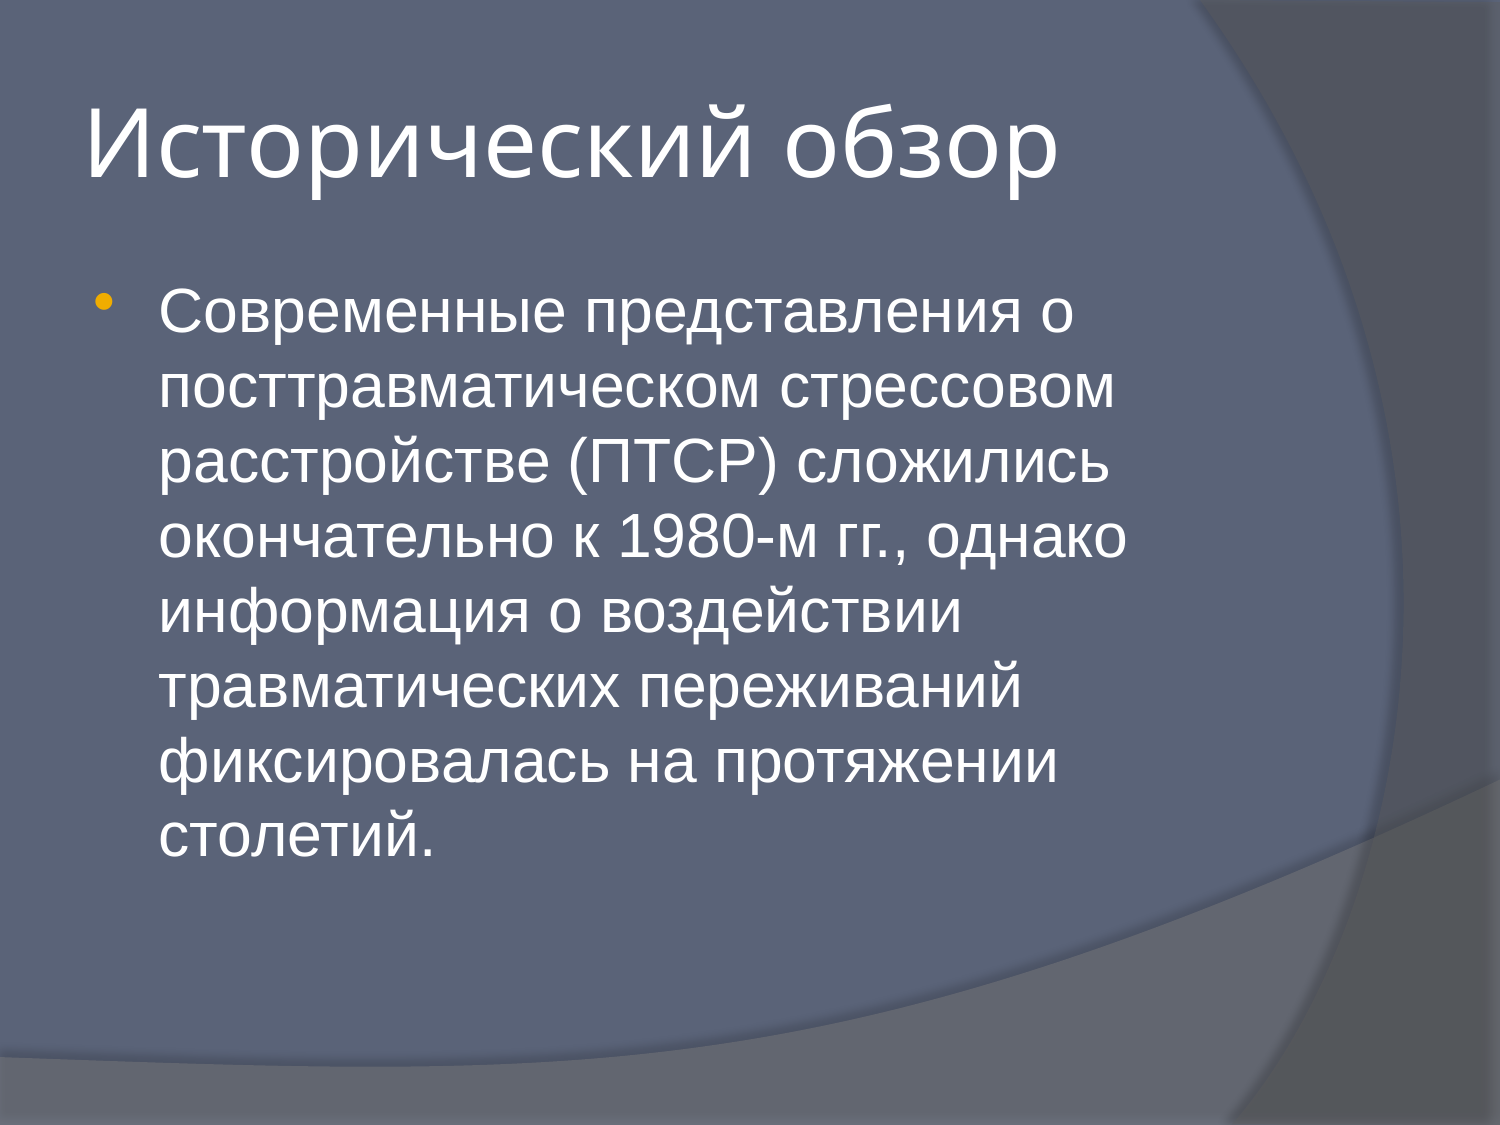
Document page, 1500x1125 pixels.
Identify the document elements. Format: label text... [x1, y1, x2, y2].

title Исторический обзор [75, 45, 1300, 233]
list Современные представления о посттравматическом стрессовом расстройстве (ПТСР) сложились окончательно к 1980-м гг., однако информация о воздействии травматических переживаний фиксировалась на протяжении столетий. [75, 262, 1300, 1005]
